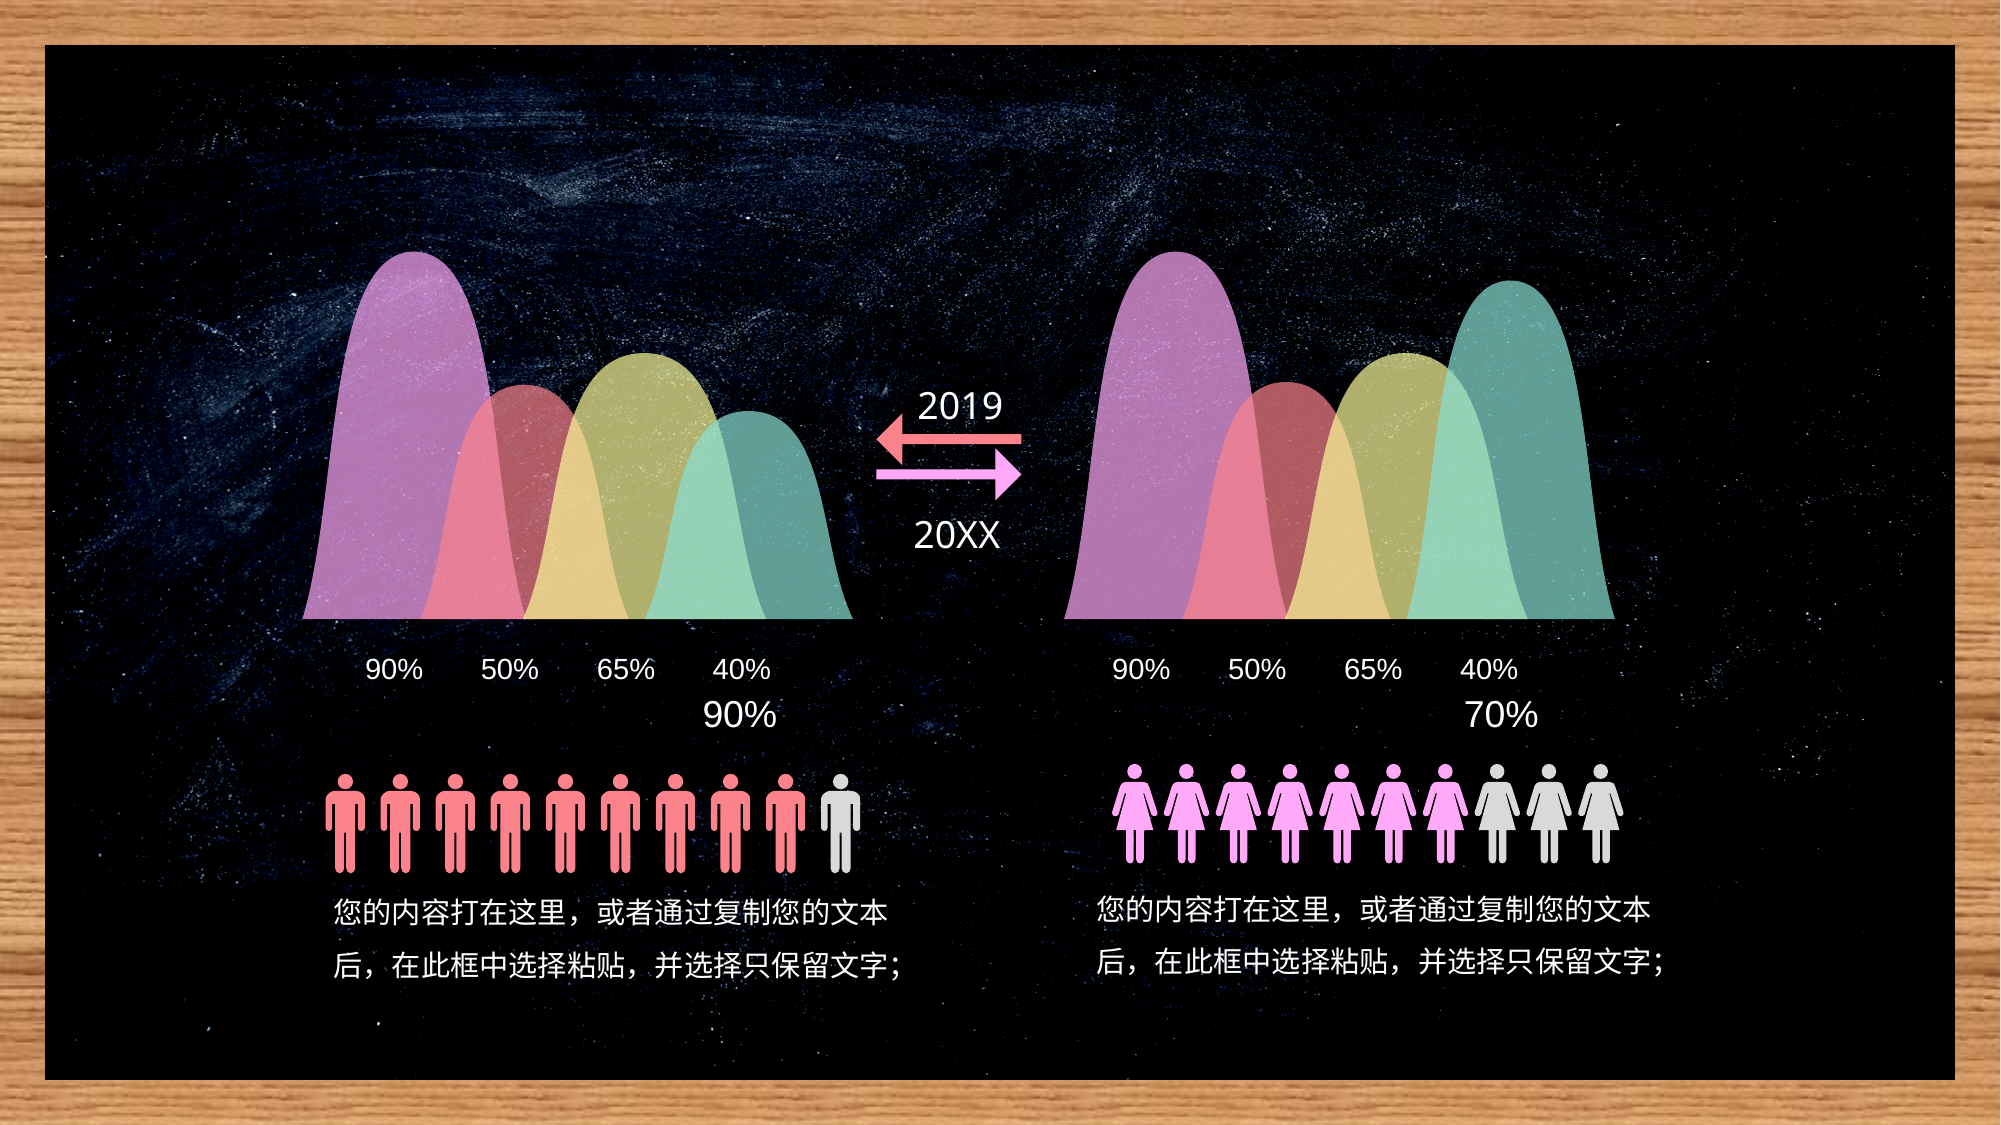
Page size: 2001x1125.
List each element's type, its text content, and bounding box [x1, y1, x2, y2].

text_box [302, 251, 854, 694]
text_box 02 [75, 85, 180, 176]
text_box [876, 413, 1022, 466]
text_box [1064, 251, 1615, 694]
text_box [0, 0, 2000, 1125]
text_box 2019 [902, 374, 1019, 435]
text_box 20XX [898, 503, 1016, 564]
picture [46, 46, 1954, 1079]
text_box [876, 448, 1022, 501]
text_box 研究思路 [180, 93, 649, 169]
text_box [1111, 763, 1624, 864]
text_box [325, 773, 861, 874]
text_box 90% [687, 694, 793, 743]
text_box 您的内容打在这里，或者通过复制您的文本后，在此框中选择粘贴，并选择只保留文字； [318, 869, 923, 990]
text_box 70% [1449, 694, 1554, 743]
text_box 您的内容打在这里，或者通过复制您的文本后，在此框中选择粘贴，并选择只保留文字； [1081, 865, 1686, 986]
